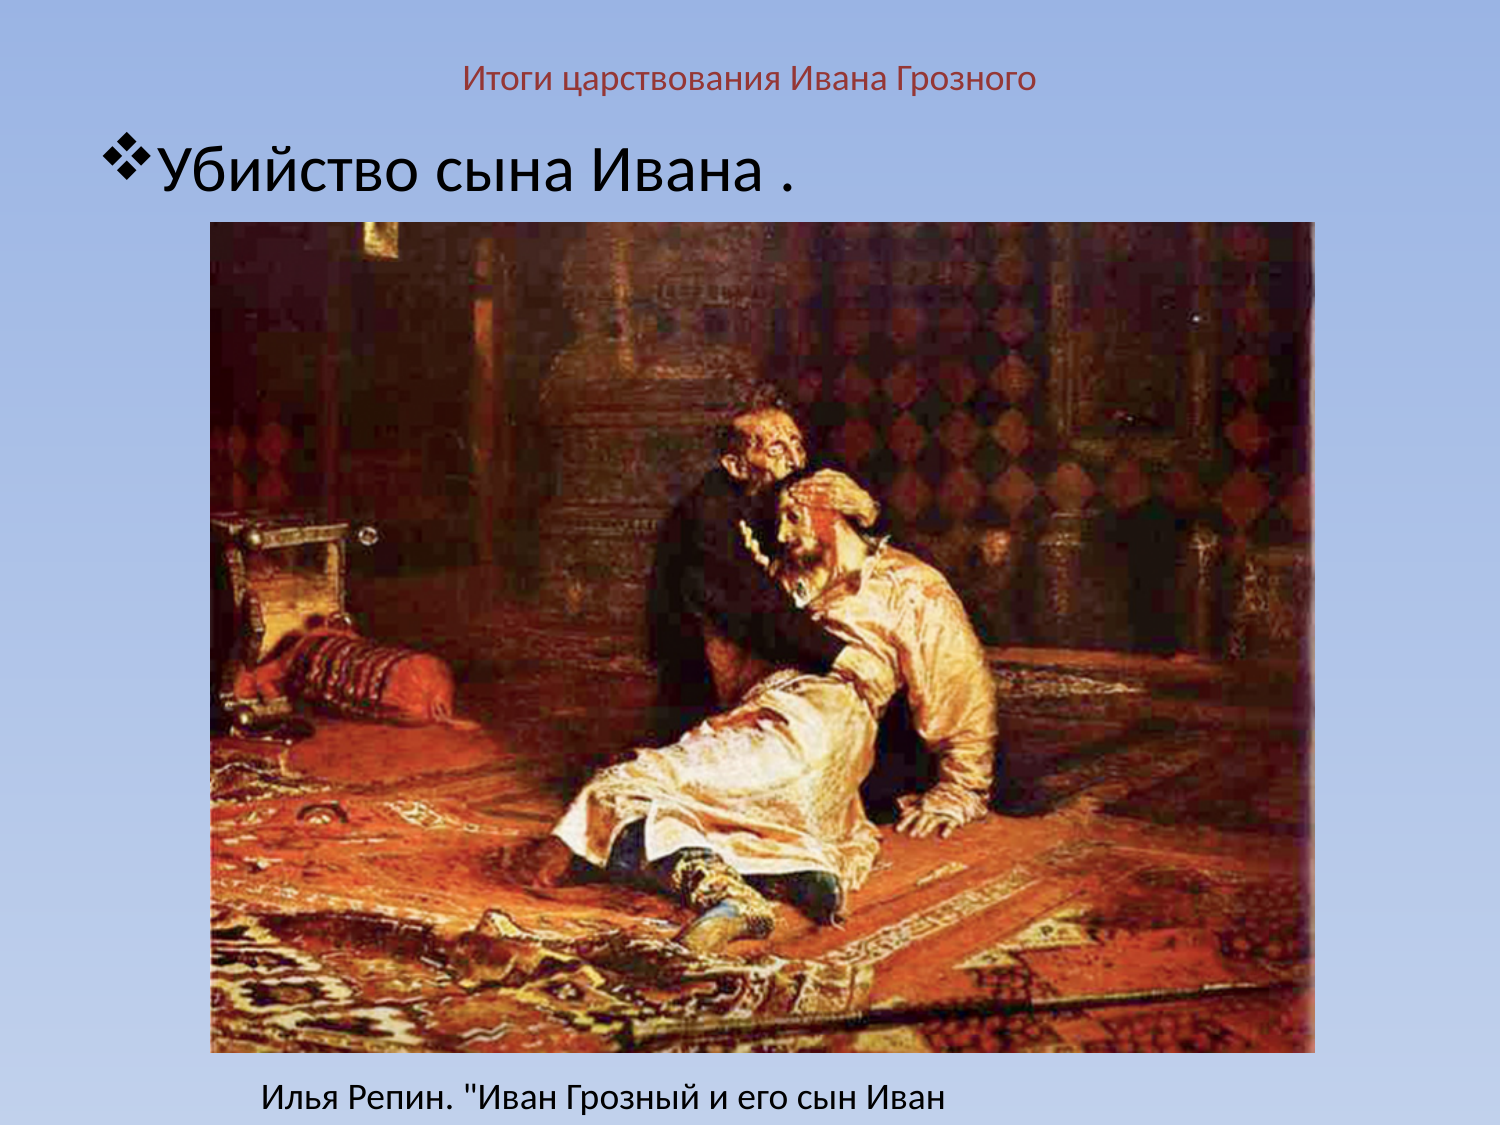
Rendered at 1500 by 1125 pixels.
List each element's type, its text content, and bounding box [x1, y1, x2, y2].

picture [210, 222, 1316, 1053]
text_box Илья Репин. "Иван Грозный и его сын Иван [246, 1064, 1371, 1125]
title Итоги царствования Ивана Грозного [75, 45, 1425, 106]
list Убийство сына Ивана . [82, 117, 1432, 860]
